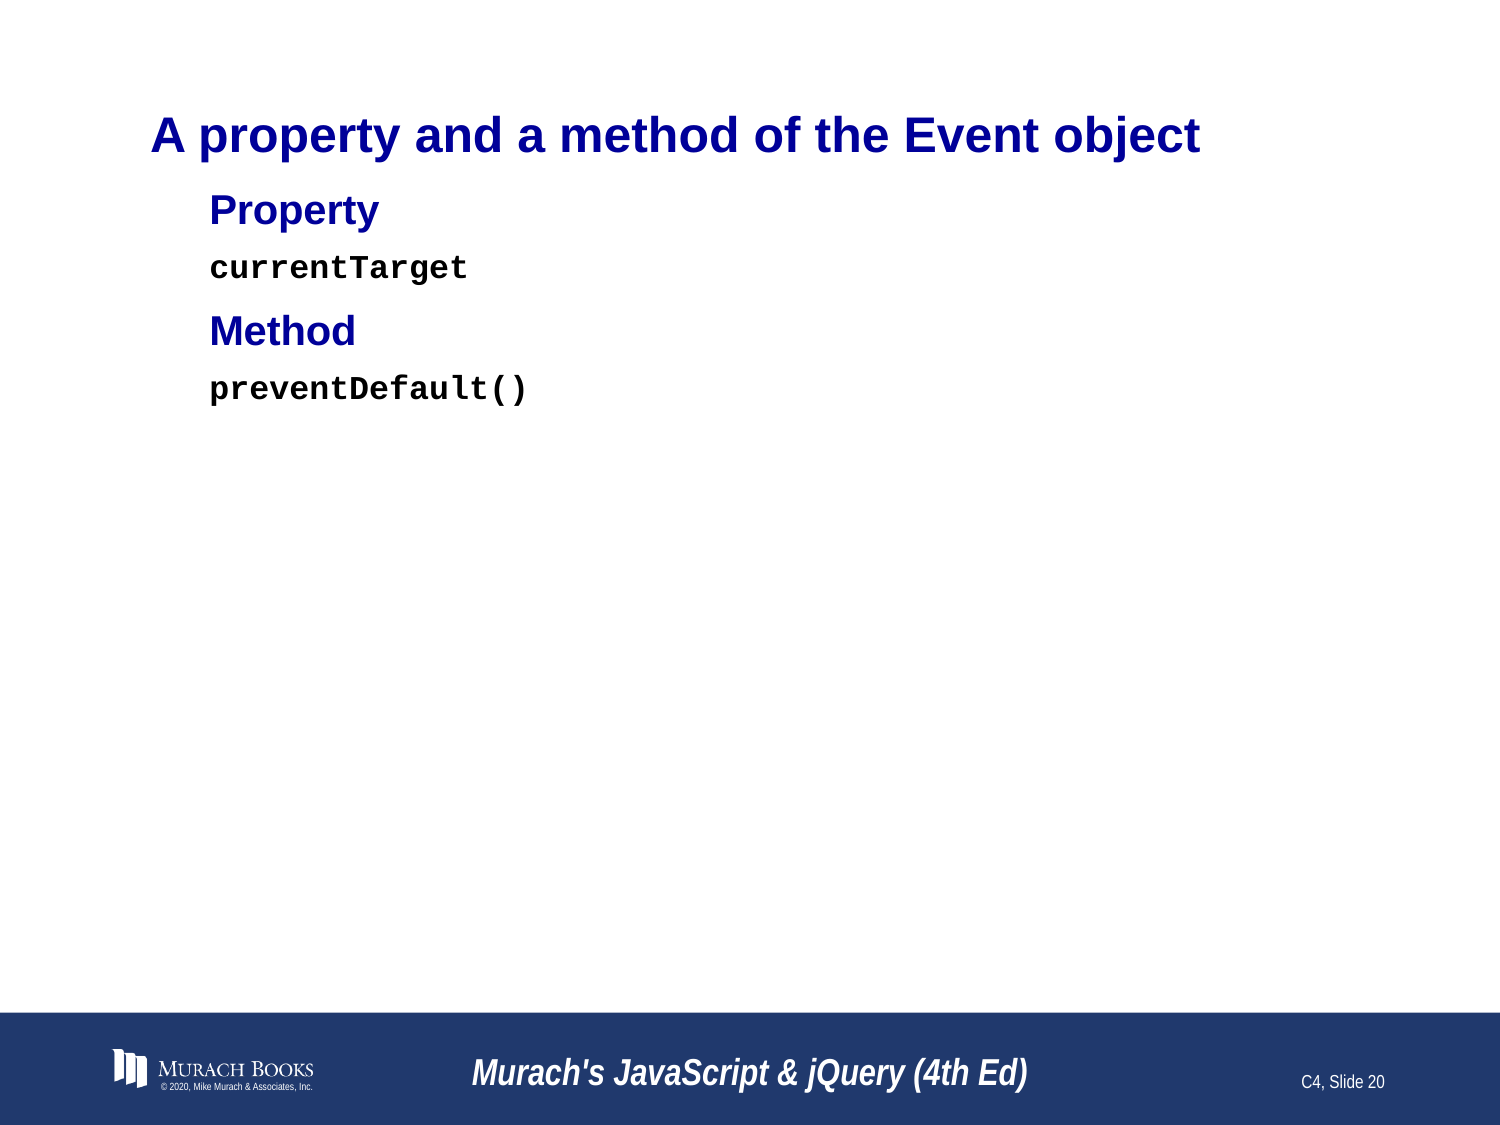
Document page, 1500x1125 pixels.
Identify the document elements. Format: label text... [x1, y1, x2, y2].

slide_number C4, Slide 20 [1087, 1025, 1400, 1100]
list Property currentTarget Method preventDefault() [137, 174, 1350, 975]
title A property and a method of the Event object [150, 102, 1350, 164]
footer © 2020, Mike Murach & Associates, Inc. [12, 1025, 463, 1100]
slide_number Murach's JavaScript & jQuery (4th Ed) [463, 1025, 1050, 1100]
